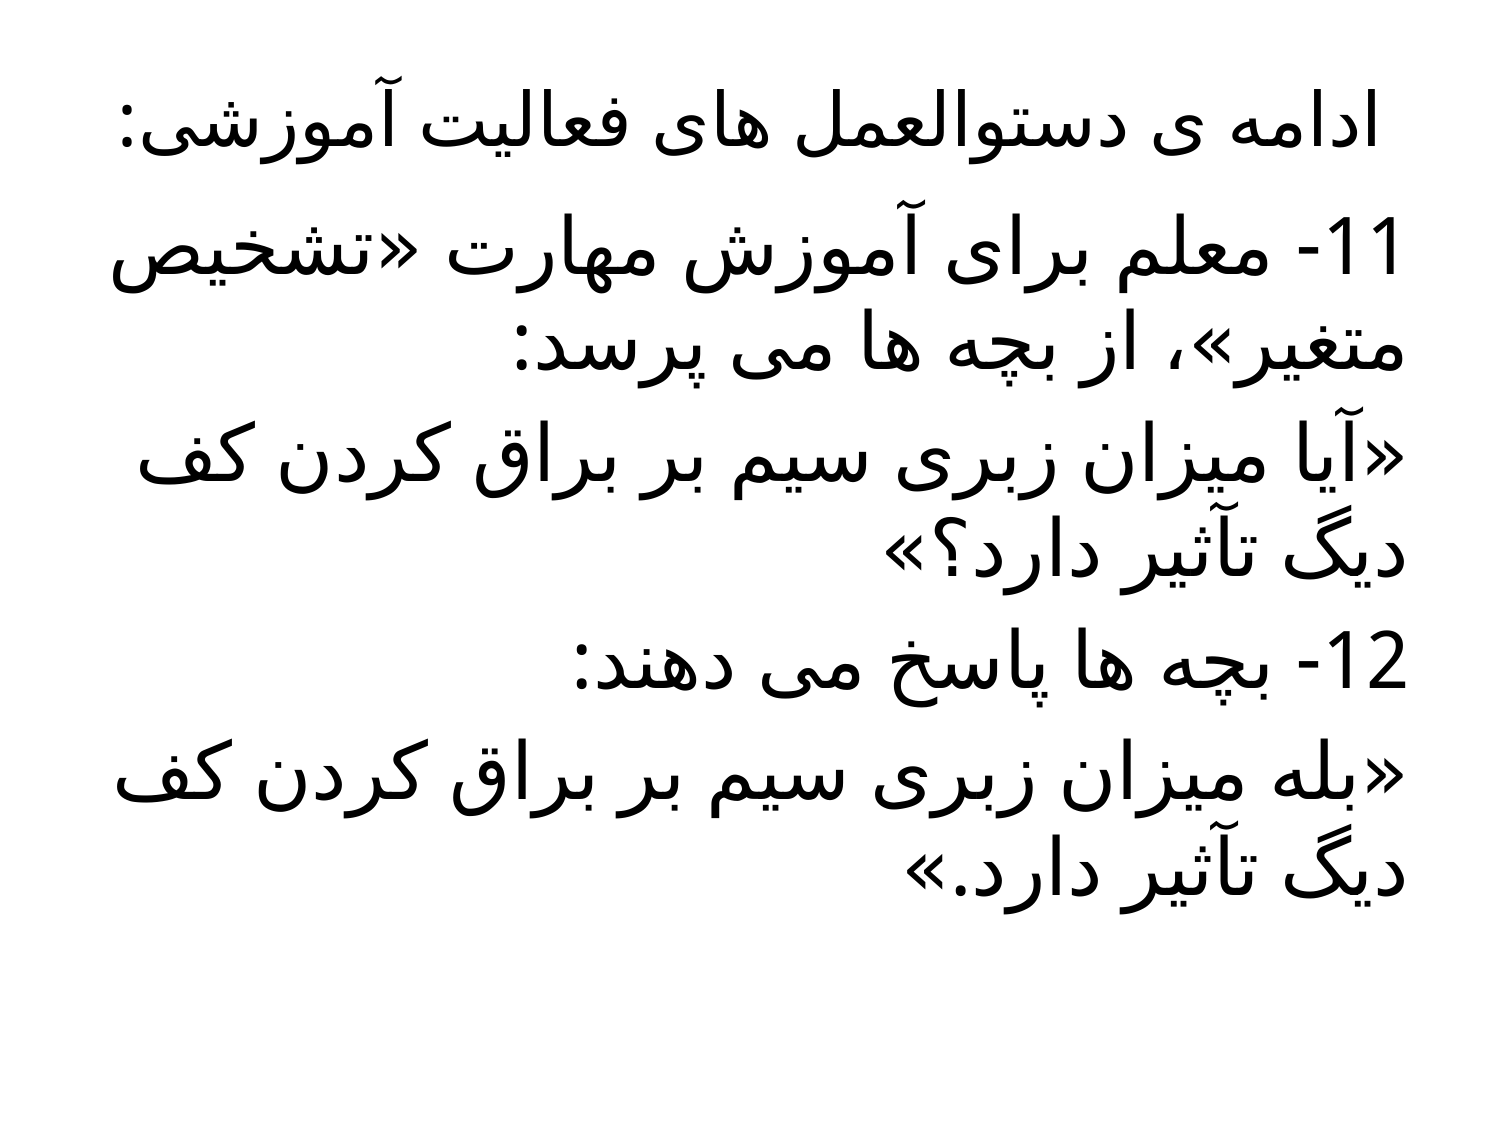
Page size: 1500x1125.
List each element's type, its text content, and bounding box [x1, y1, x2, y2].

title ادامه ی دستوالعمل های فعالیت آموزشی: [75, 45, 1425, 187]
list 11- معلم برای آموزش مهارت «تشخیص متغیر»، از بچه ها می پرسد: «آیا میزان زبری سیم بر براق کردن کف دیگ تآثیر دارد؟» 12- بچه ها پاسخ می دهند: «بله میزان زبری سیم بر براق کردن کف دیگ تآثیر دارد.» [75, 187, 1425, 930]
